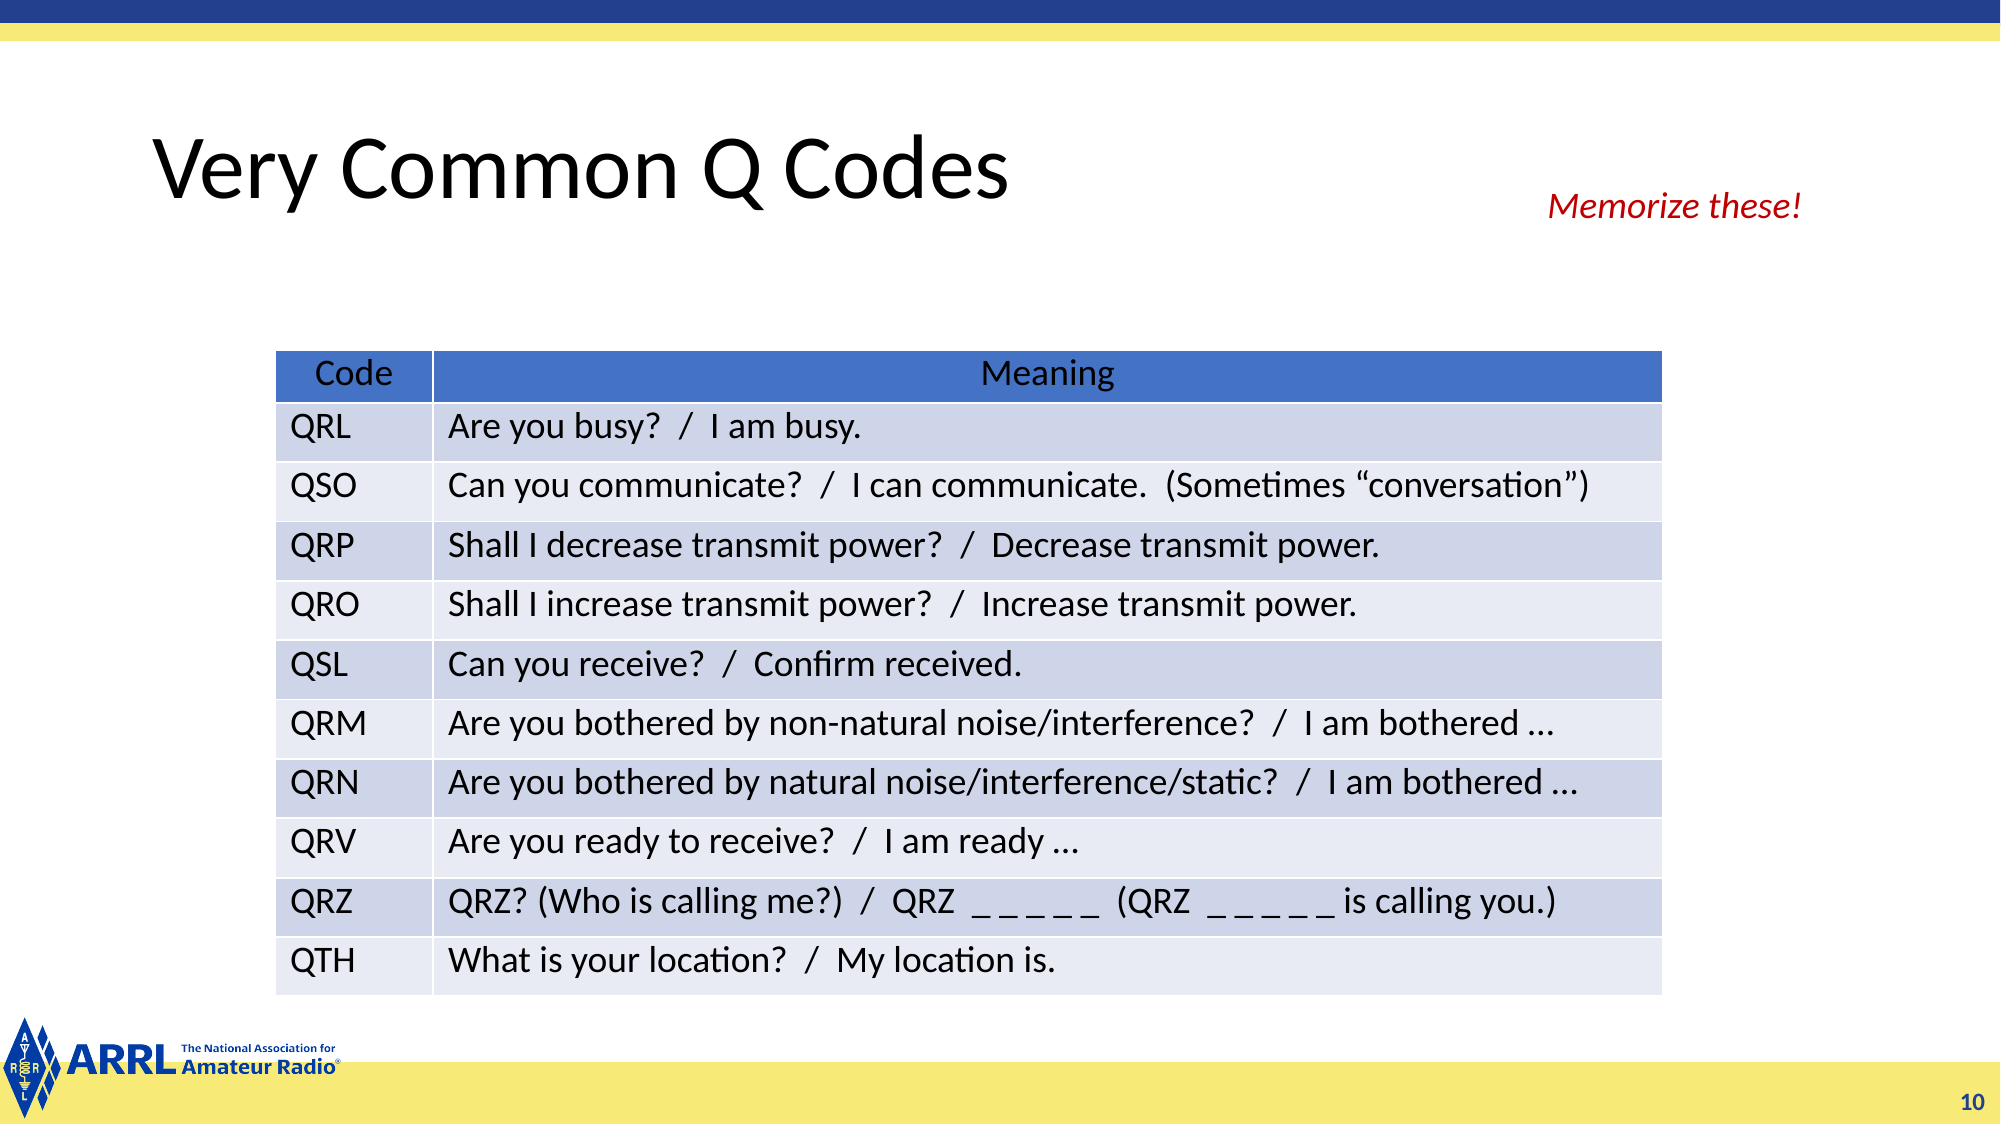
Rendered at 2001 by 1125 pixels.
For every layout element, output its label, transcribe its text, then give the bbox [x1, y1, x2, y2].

table_cell Are you ready to receive? / I am ready … [434, 819, 1662, 877]
table_cell Shall I increase transmit power? / Increase transmit power. [434, 582, 1662, 639]
table_cell QRM [276, 700, 432, 758]
table_cell QRN [276, 760, 432, 817]
table_cell Are you bothered by non-natural noise/interference? / I am bothered … [434, 700, 1662, 758]
table_cell Are you bothered by natural noise/interference/static? / I am bothered … [434, 760, 1662, 817]
table_cell QRL [276, 404, 432, 461]
title Very Common Q Codes [137, 59, 1863, 278]
table_cell Shall I decrease transmit power? / Decrease transmit power. [434, 522, 1662, 580]
table_cell QRP [276, 522, 432, 580]
table_cell What is your location? / My location is. [434, 938, 1662, 995]
table_cell QSL [276, 641, 432, 699]
table_cell QRO [276, 582, 432, 639]
table_cell Are you busy? / I am busy. [434, 404, 1662, 461]
table_cell QRZ? (Who is calling me?) / QRZ _ _ _ _ _ (QRZ _ _ _ _ _ is calling you.) [434, 879, 1662, 936]
table_header Code [276, 351, 432, 402]
table_cell QSO [276, 463, 432, 521]
table_cell QTH [276, 938, 432, 995]
table_cell Can you communicate? / I can communicate. (Sometimes “conversation”) [434, 463, 1662, 521]
text_box Memorize these! [1532, 173, 1843, 234]
table_cell QRV [276, 819, 432, 877]
table_cell Can you receive? / Confirm received. [434, 641, 1662, 699]
table_cell QRZ [276, 879, 432, 936]
table_header Meaning [434, 351, 1662, 402]
picture [1, 1015, 342, 1121]
